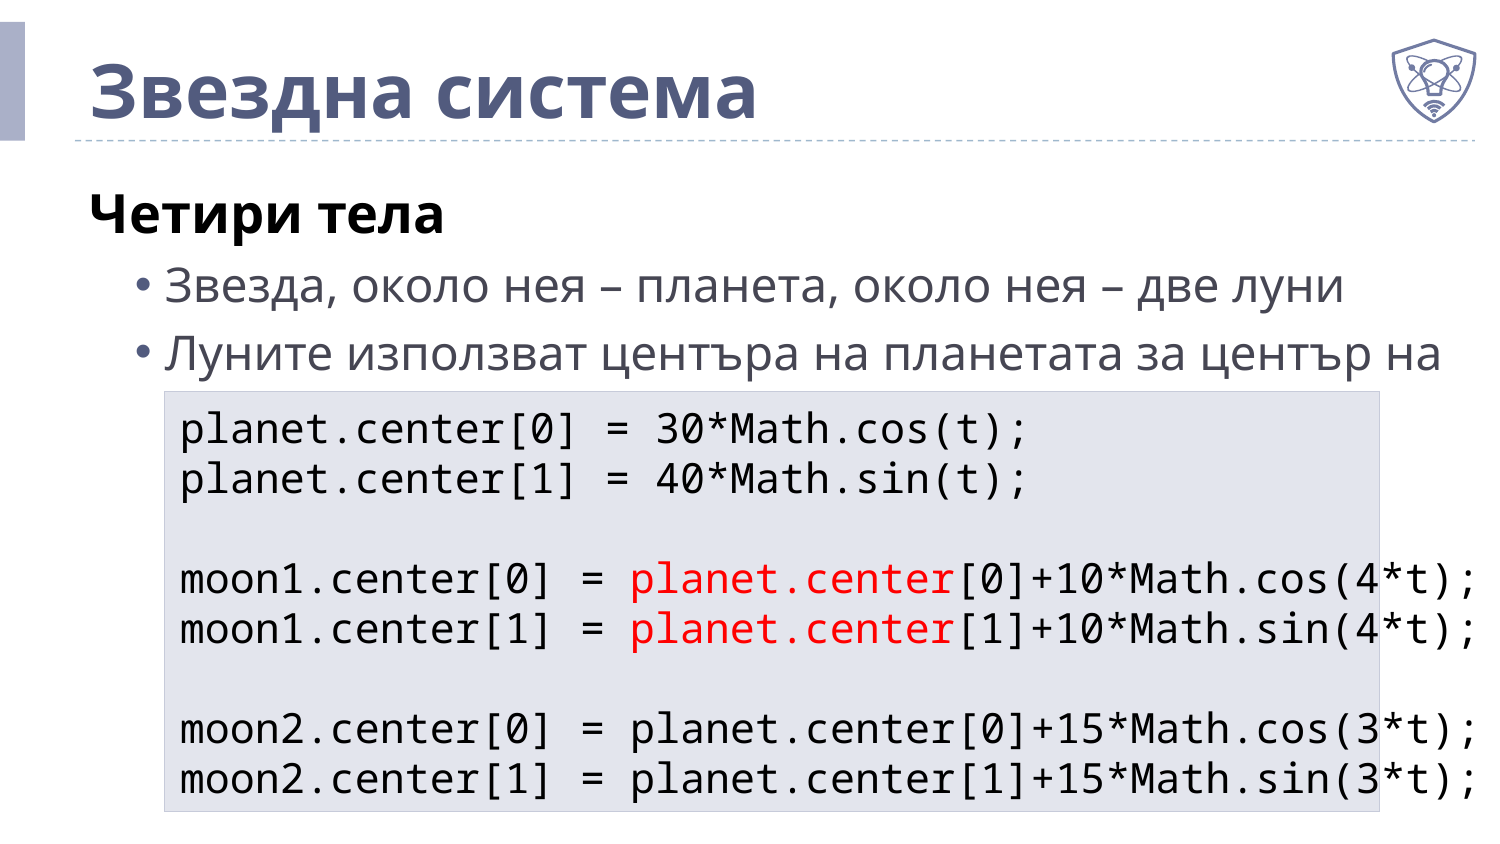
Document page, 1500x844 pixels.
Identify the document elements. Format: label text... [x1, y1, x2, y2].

text_box planet.center[0] = 30*Math.cos(t); planet.center[1] = 40*Math.sin(t); moon1.center[0] = planet.center[0]+10*Math.cos(4*t); moon1.center[1] = planet.center[1]+10*Math.sin(4*t); moon2.center[0] = planet.center[0]+15*Math.cos(3*t); moon2.center[1] = planet.center[1]+15*Math.sin(3*t); [164, 391, 1380, 812]
title Звездна система [75, 18, 1475, 141]
list Четири тела Звезда, около нея – планета, около нея – две луни Луните използват центъра на планетата за център на въртене [75, 171, 1475, 835]
